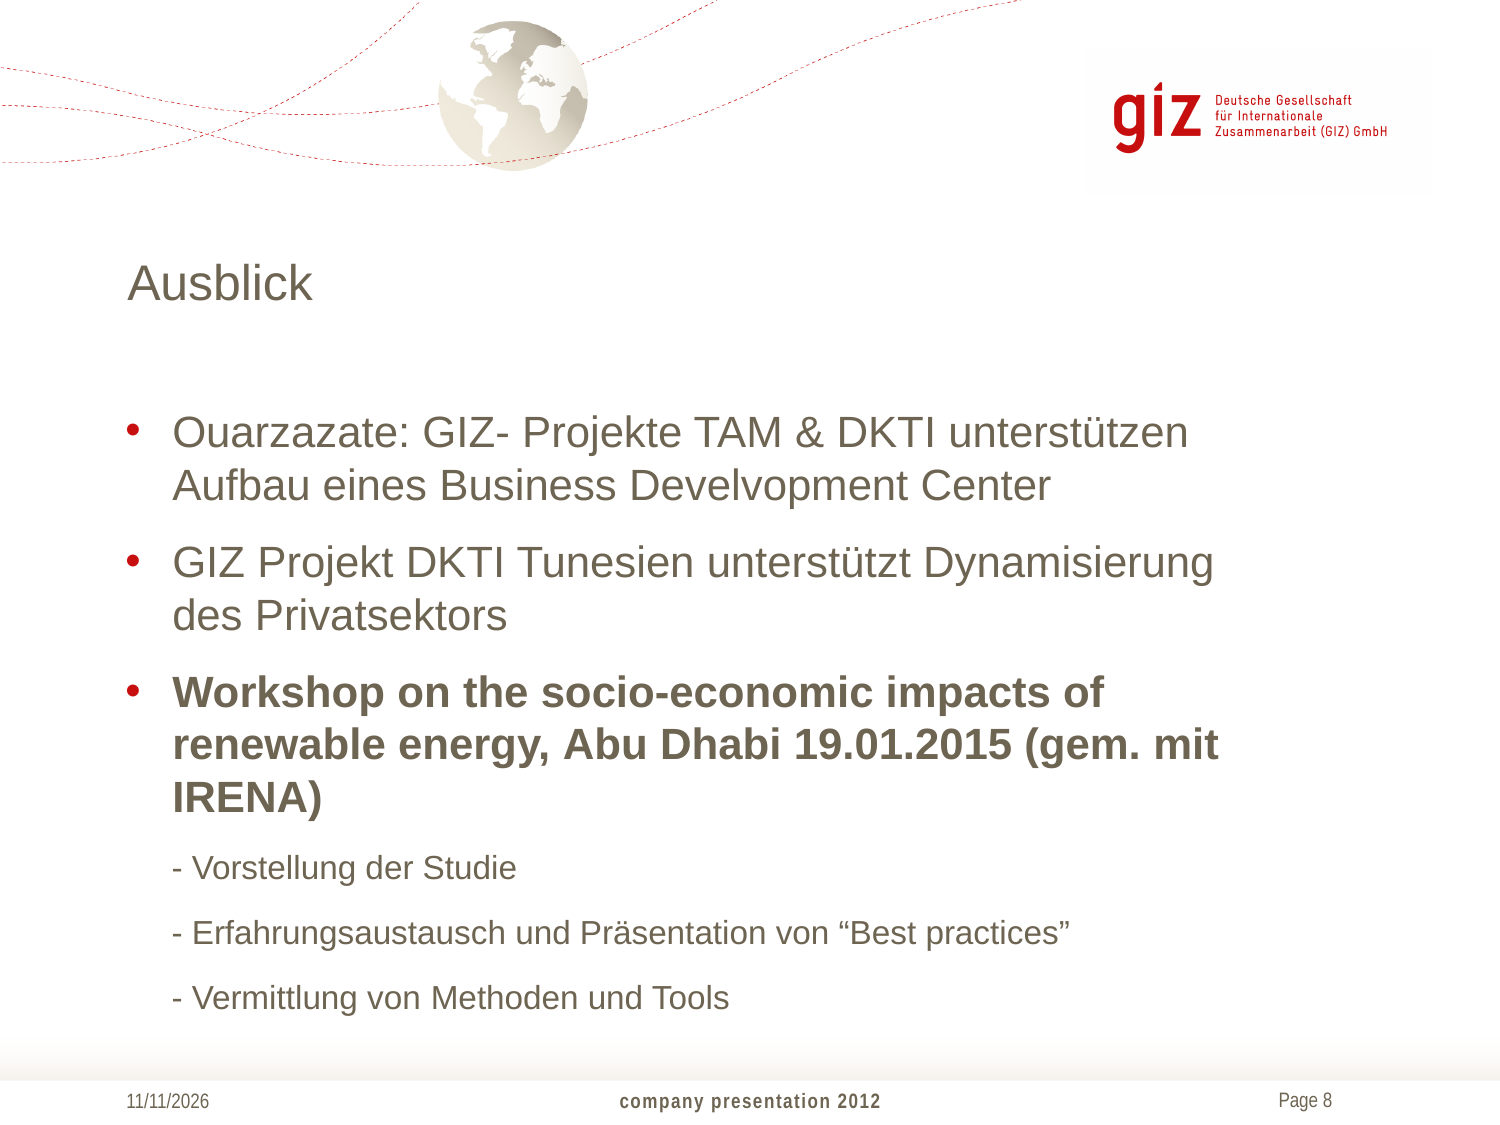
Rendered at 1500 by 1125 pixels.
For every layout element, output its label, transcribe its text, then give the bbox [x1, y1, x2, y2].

picture [0, 959, 1500, 1081]
footer company presentation 2012 [469, 1079, 1031, 1121]
picture [0, 0, 1500, 194]
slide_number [111, 1079, 325, 1121]
title Ausblick [111, 242, 1389, 346]
list Ouarzazate: GIZ- Projekte TAM & DKTI unterstützen Aufbau eines Business Develvopment Center GIZ Projekt DKTI Tunesien unterstützt Dynamisierung des Privatsektors Workshop on the socio-economic impacts of renewable energy, Abu Dhabi 19.01.2015 (gem. mit IRENA) - Vorstellung der Studie - Erfahrungsaustausch und Präsentation von “Best practices” - Vermittlung von Methoden und Tools [110, 395, 1311, 1055]
